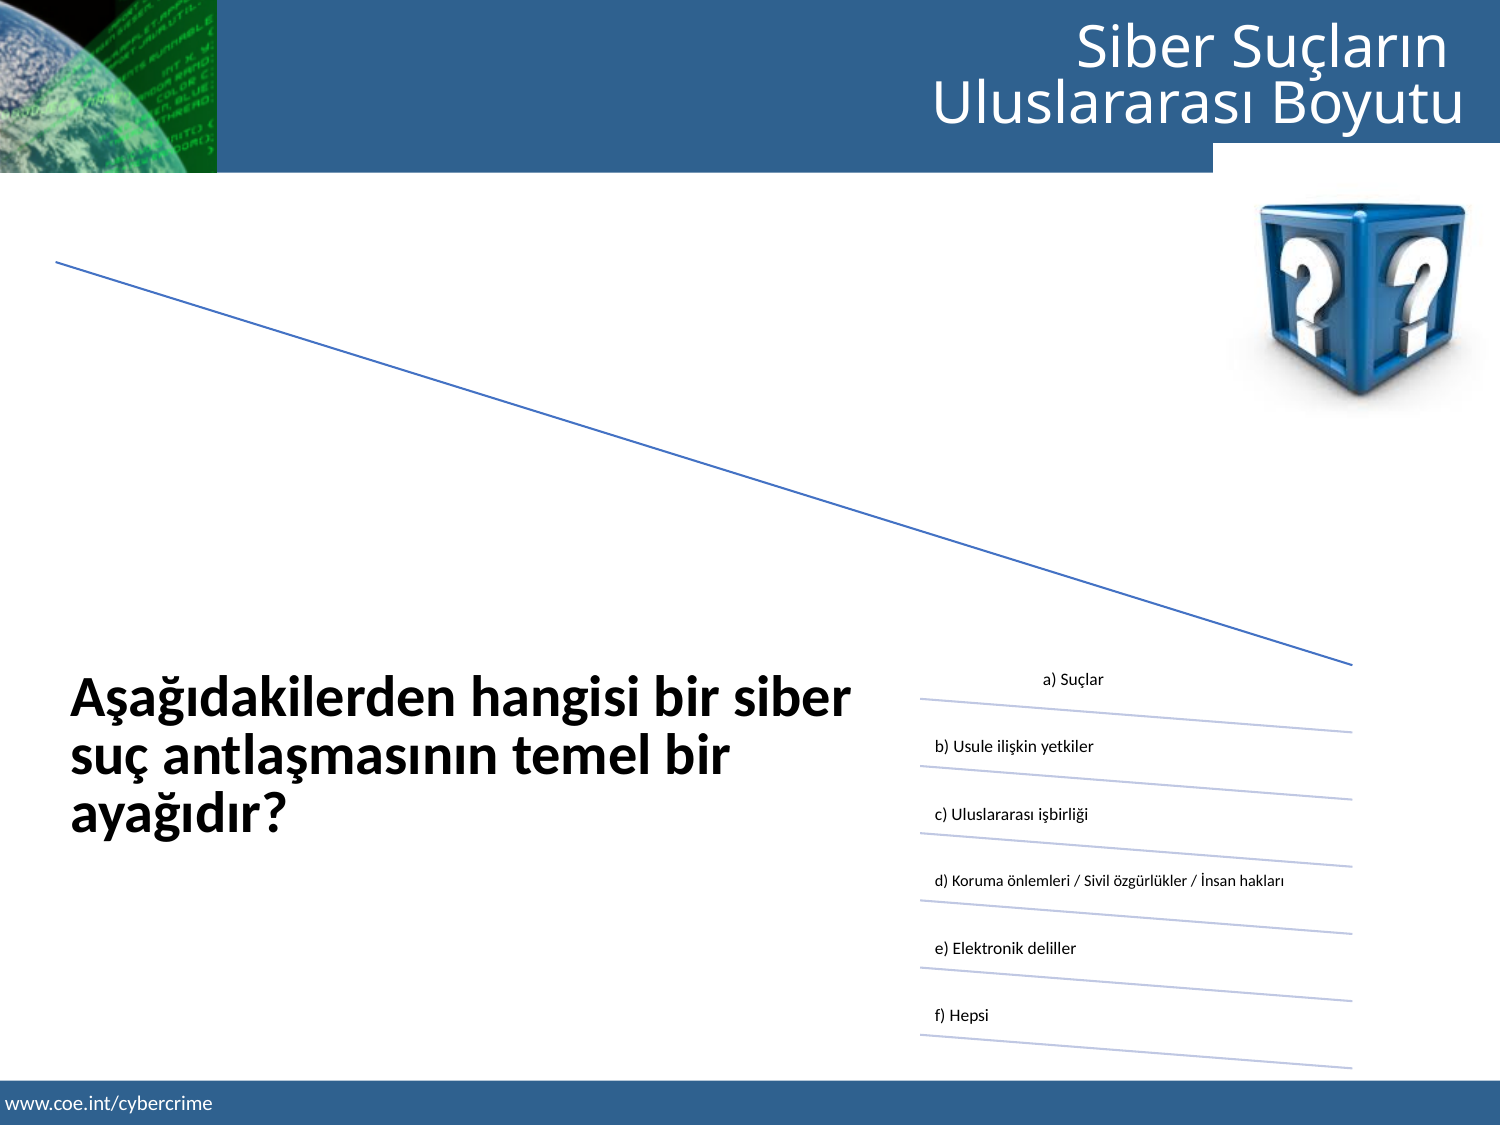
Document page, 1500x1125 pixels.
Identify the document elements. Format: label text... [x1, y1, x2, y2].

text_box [55, 261, 1353, 1069]
text_box Siber Suçların Uluslararası Boyutu [515, 15, 1480, 143]
picture [1213, 143, 1500, 434]
picture [0, 1, 217, 173]
